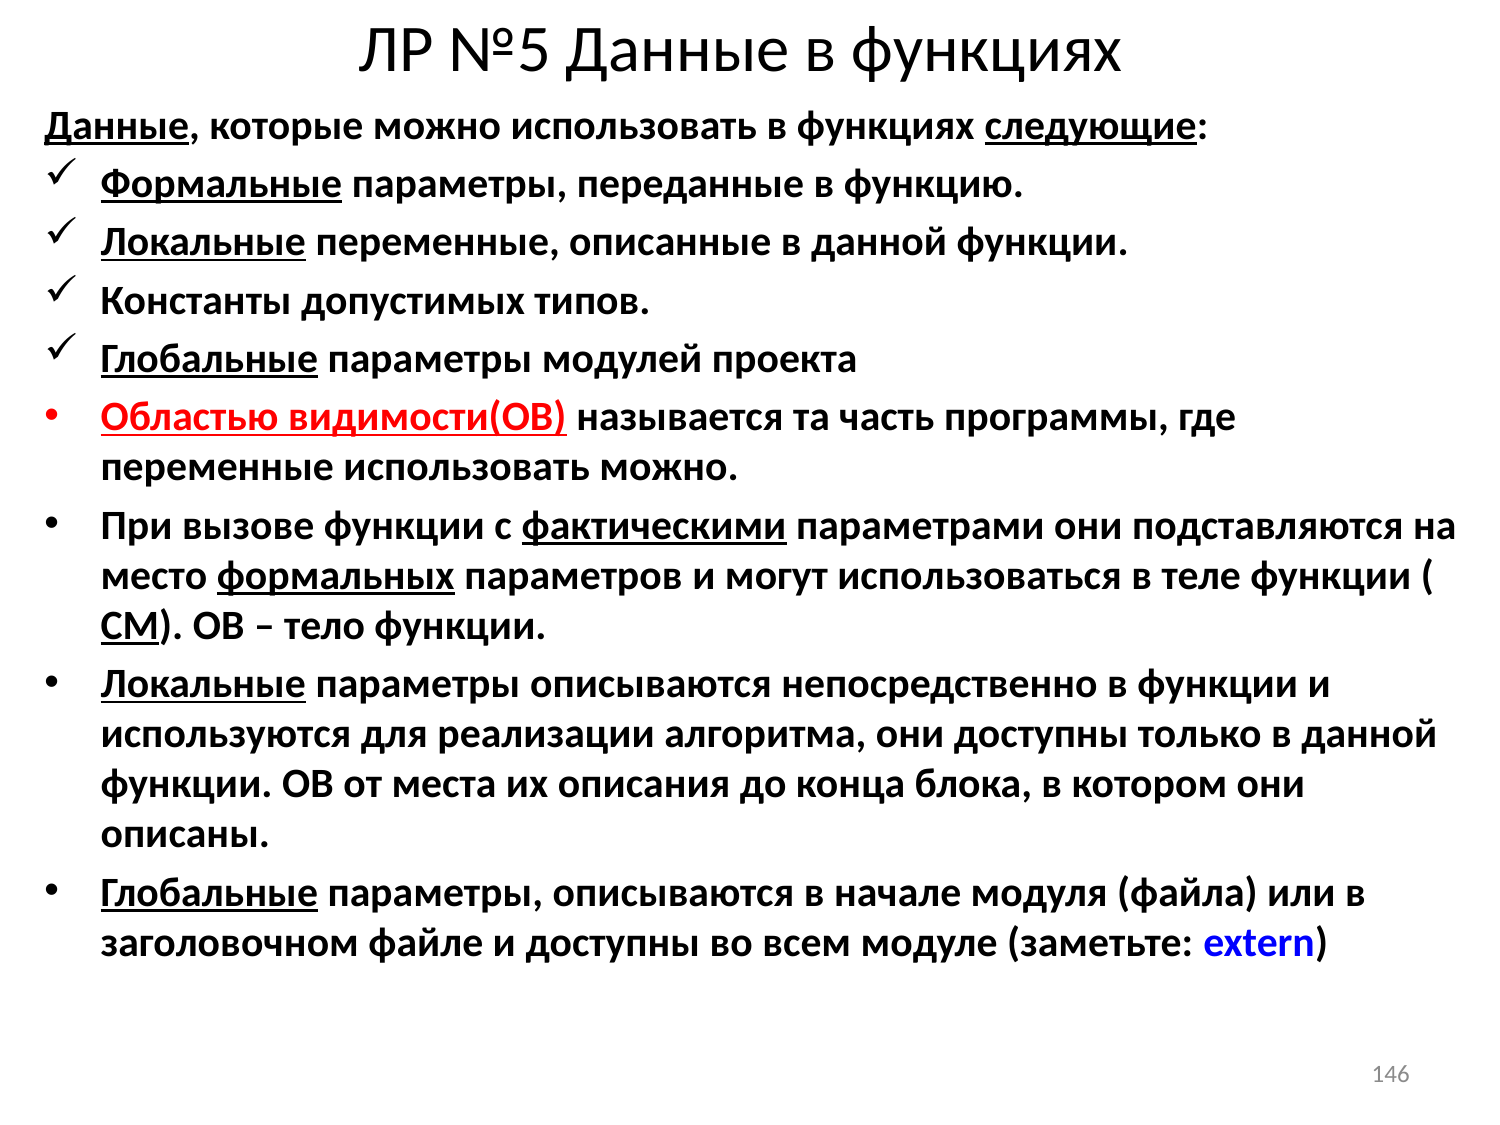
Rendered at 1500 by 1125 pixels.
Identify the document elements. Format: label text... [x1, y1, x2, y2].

title ЛР №5 Данные в функциях [185, 0, 1297, 89]
text_box Данные, которые можно использовать в функциях следующие: Формальные параметры, переданные в функцию. Локальные переменные, описанные в данной функции. Константы допустимых типов. Глобальные параметры модулей проекта Областью видимости(ОВ) называется та часть программы, где переменные использовать можно. При вызове функции с фактическими параметрами они подставляются на место формальных параметров и могут использоваться в теле функции (СМ). ОВ – тело функции. Локальные параметры описываются непосредственно в функции и используются для реализации алгоритма, они доступны только в данной функции. ОВ от места их описания до конца блока, в котором они описаны. Глобальные параметры, описываются в начале модуля (файла) или в заголовочном файле и доступны во всем модуле (заметьте: extern) [29, 89, 1495, 976]
slide_number 146 [1074, 1042, 1425, 1103]
